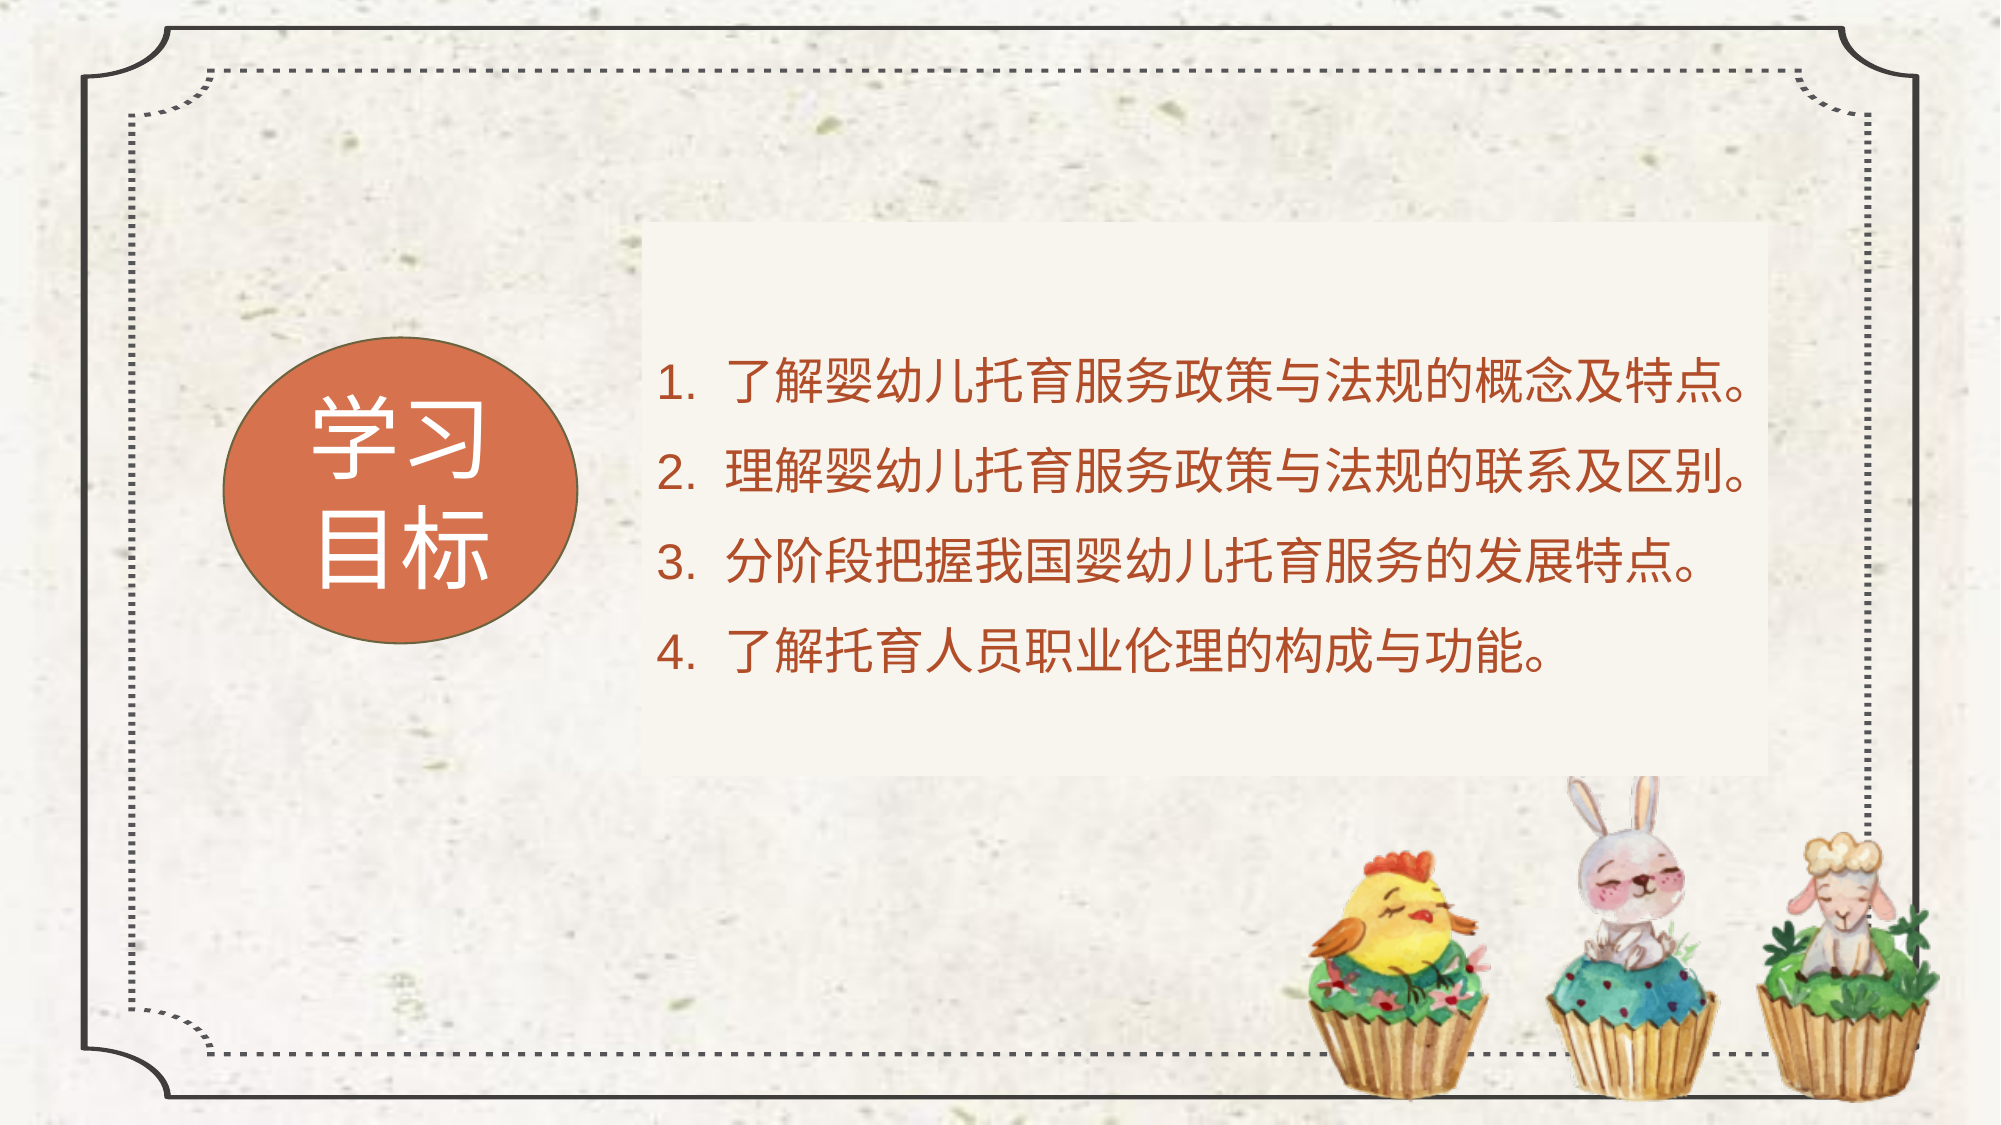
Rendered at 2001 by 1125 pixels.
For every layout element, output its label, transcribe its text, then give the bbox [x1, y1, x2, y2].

text_box 1. 了解婴幼儿托育服务政策与法规的概念及特点。 2. 理解婴幼儿托育服务政策与法规的联系及区别。 3. 分阶段把握我国婴幼儿托育服务的发展特点。 4. 了解托育人员职业伦理的构成与功能。 [641, 221, 1769, 777]
picture [0, 0, 2000, 1125]
text_box 学习目标 [222, 336, 579, 645]
